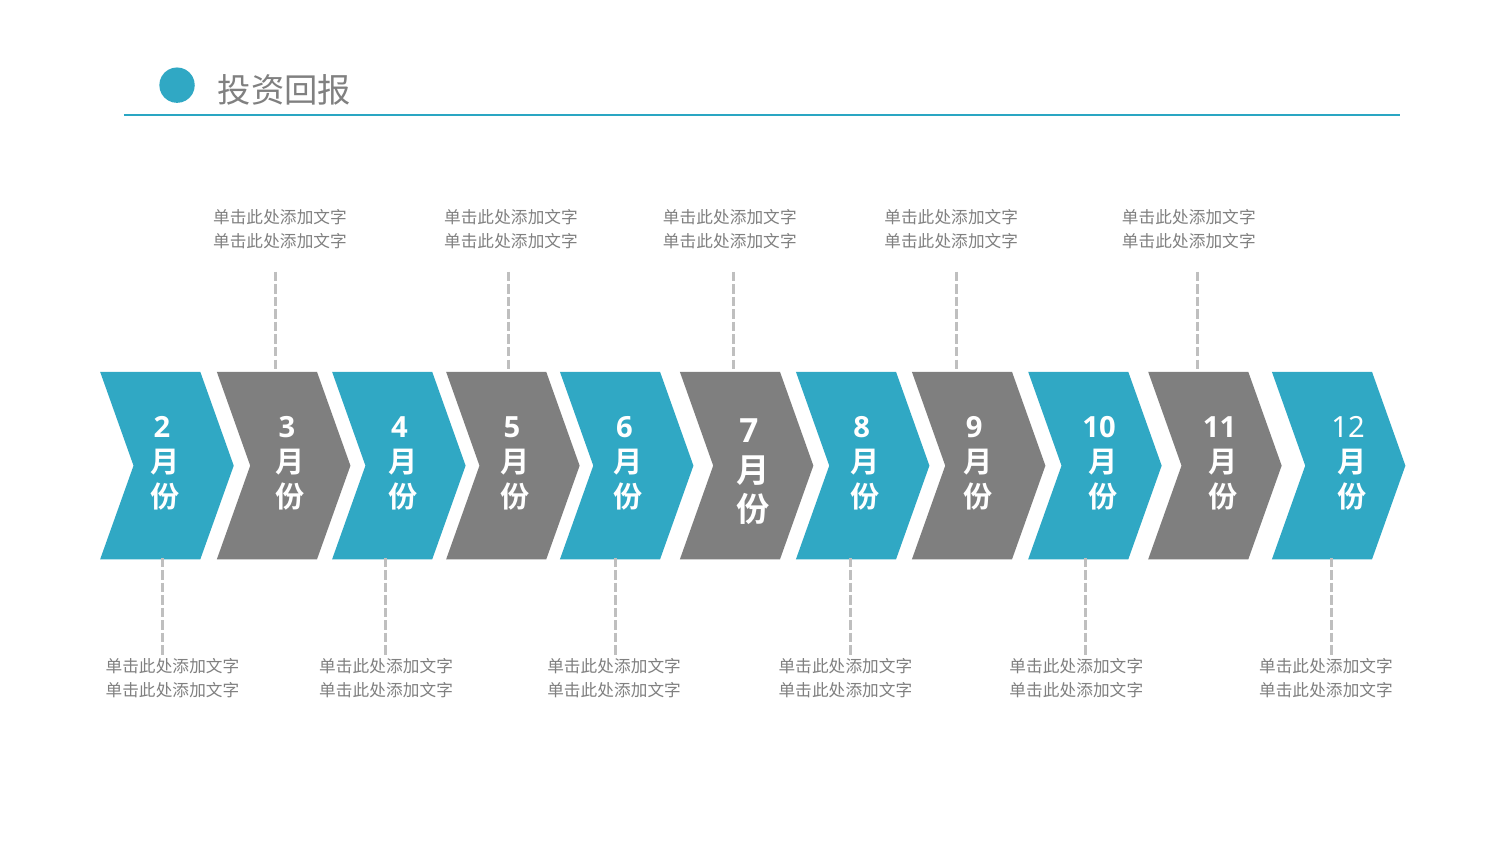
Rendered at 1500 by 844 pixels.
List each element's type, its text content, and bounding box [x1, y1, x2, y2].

text_box [216, 371, 351, 560]
text_box 10月份 [1069, 403, 1137, 520]
text_box [1271, 371, 1406, 560]
text_box 9月份 [944, 403, 1012, 520]
text_box 7月份 [719, 403, 787, 535]
text_box 5月份 [481, 403, 549, 520]
text_box 单击此处添加文字 单击此处添加文字 [275, 646, 498, 706]
text_box 单击此处添加文字 单击此处添加文字 [503, 646, 726, 706]
text_box [911, 371, 1046, 560]
text_box 11月份 [1189, 403, 1257, 520]
text_box [559, 371, 694, 560]
text_box 单击此处添加文字 单击此处添加文字 [1215, 646, 1438, 706]
text_box 单击此处添加文字 单击此处添加文字 [734, 646, 957, 706]
text_box [332, 371, 466, 560]
text_box 单击此处添加文字 单击此处添加文字 [965, 646, 1188, 706]
text_box [446, 371, 580, 560]
text_box [1028, 371, 1162, 560]
text_box 单击此处添加文字 单击此处添加文字 [1077, 196, 1300, 256]
text_box 3月份 [256, 403, 324, 520]
text_box 4月份 [369, 403, 437, 520]
text_box 单击此处添加文字 单击此处添加文字 [840, 196, 1063, 256]
text_box 6月份 [594, 403, 662, 520]
text_box 单击此处添加文字 单击此处添加文字 [400, 196, 618, 256]
text_box 12月份 [1318, 403, 1386, 520]
text_box [795, 371, 930, 560]
text_box [679, 371, 814, 560]
text_box 2月份 [131, 403, 199, 520]
text_box 单击此处添加文字 单击此处添加文字 [61, 646, 275, 706]
text_box 单击此处添加文字 单击此处添加文字 [169, 196, 392, 256]
text_box [100, 371, 234, 560]
text_box 8月份 [831, 403, 899, 520]
text_box [1148, 371, 1282, 560]
text_box 单击此处添加文字 单击此处添加文字 [618, 196, 840, 256]
